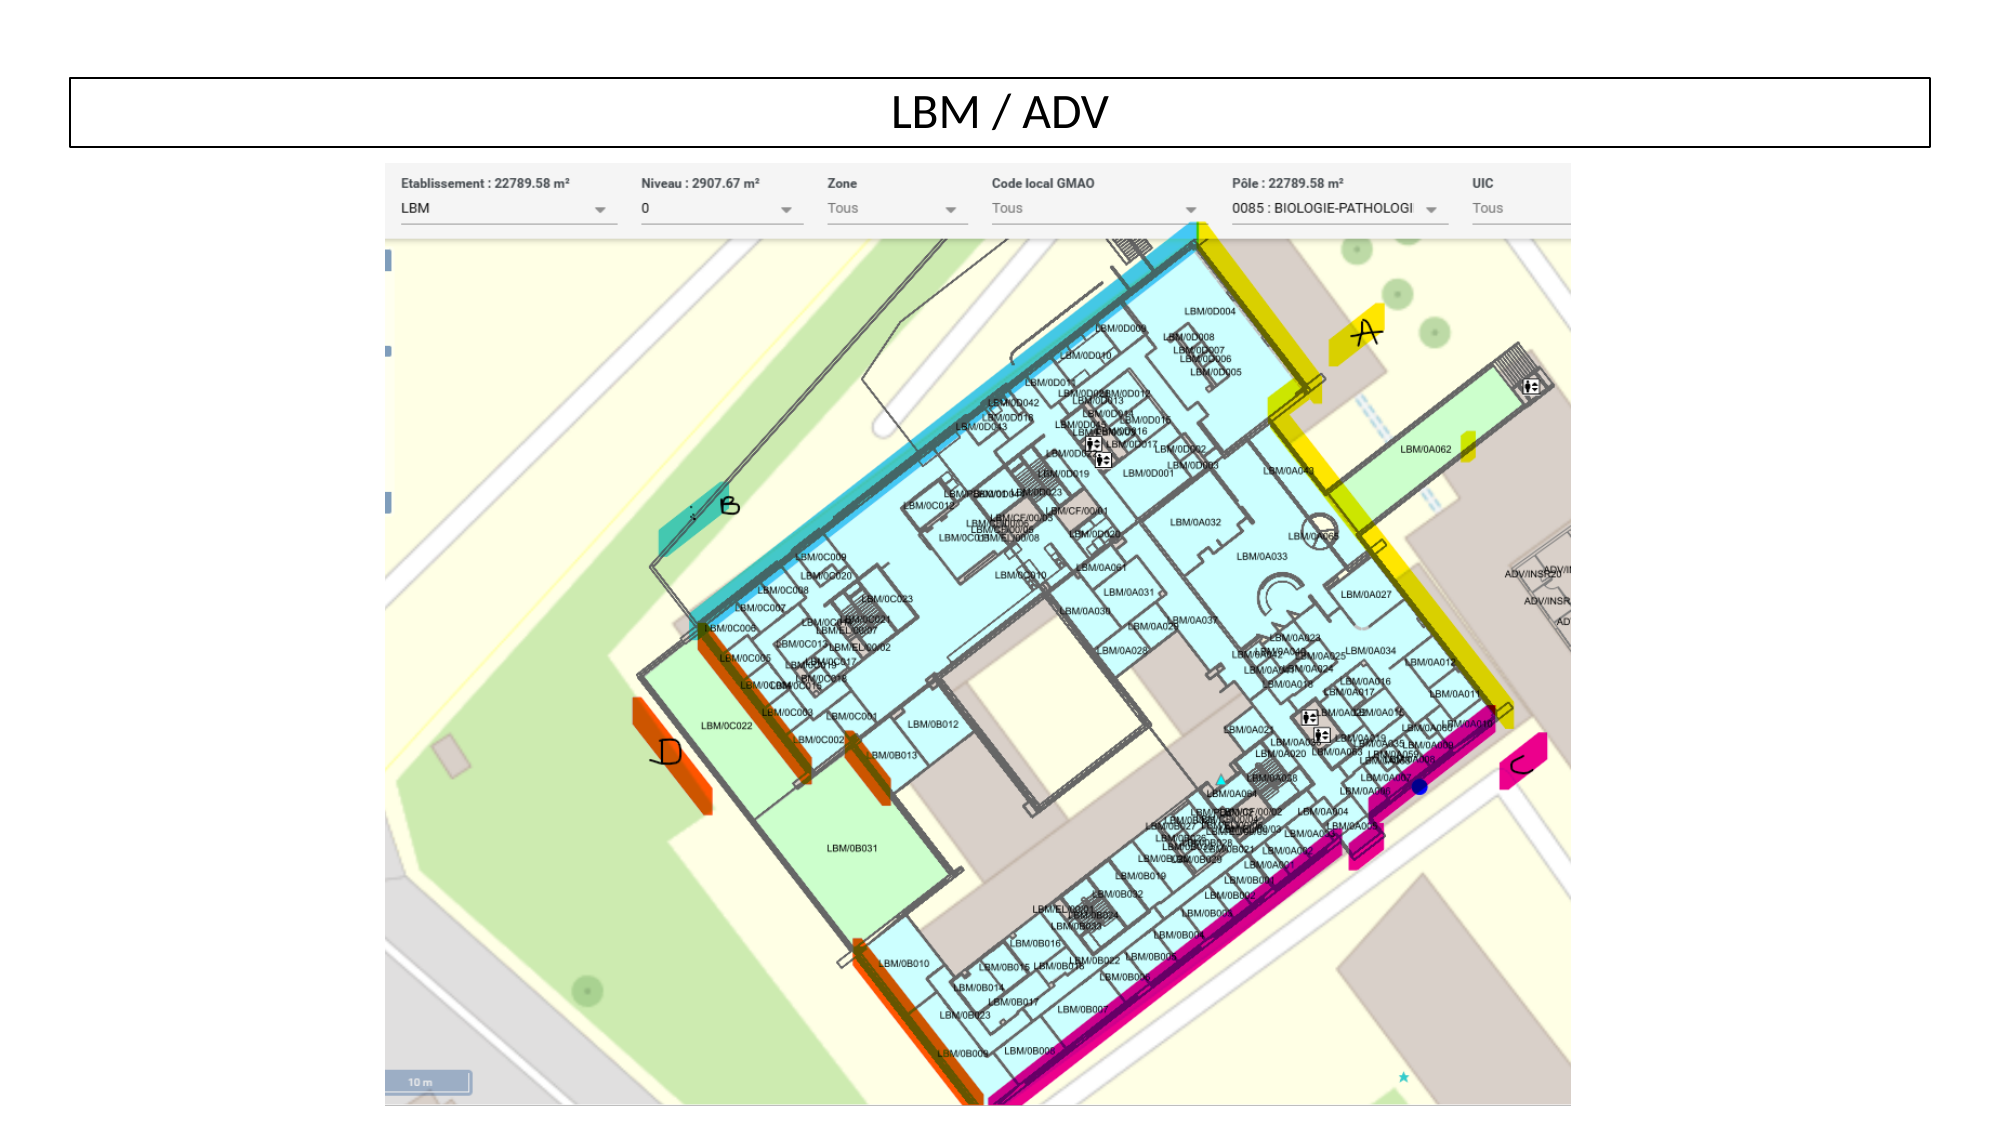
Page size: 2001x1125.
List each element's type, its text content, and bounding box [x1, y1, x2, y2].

picture [385, 163, 1571, 1125]
subtitle LBM / ADV [70, 78, 1930, 148]
